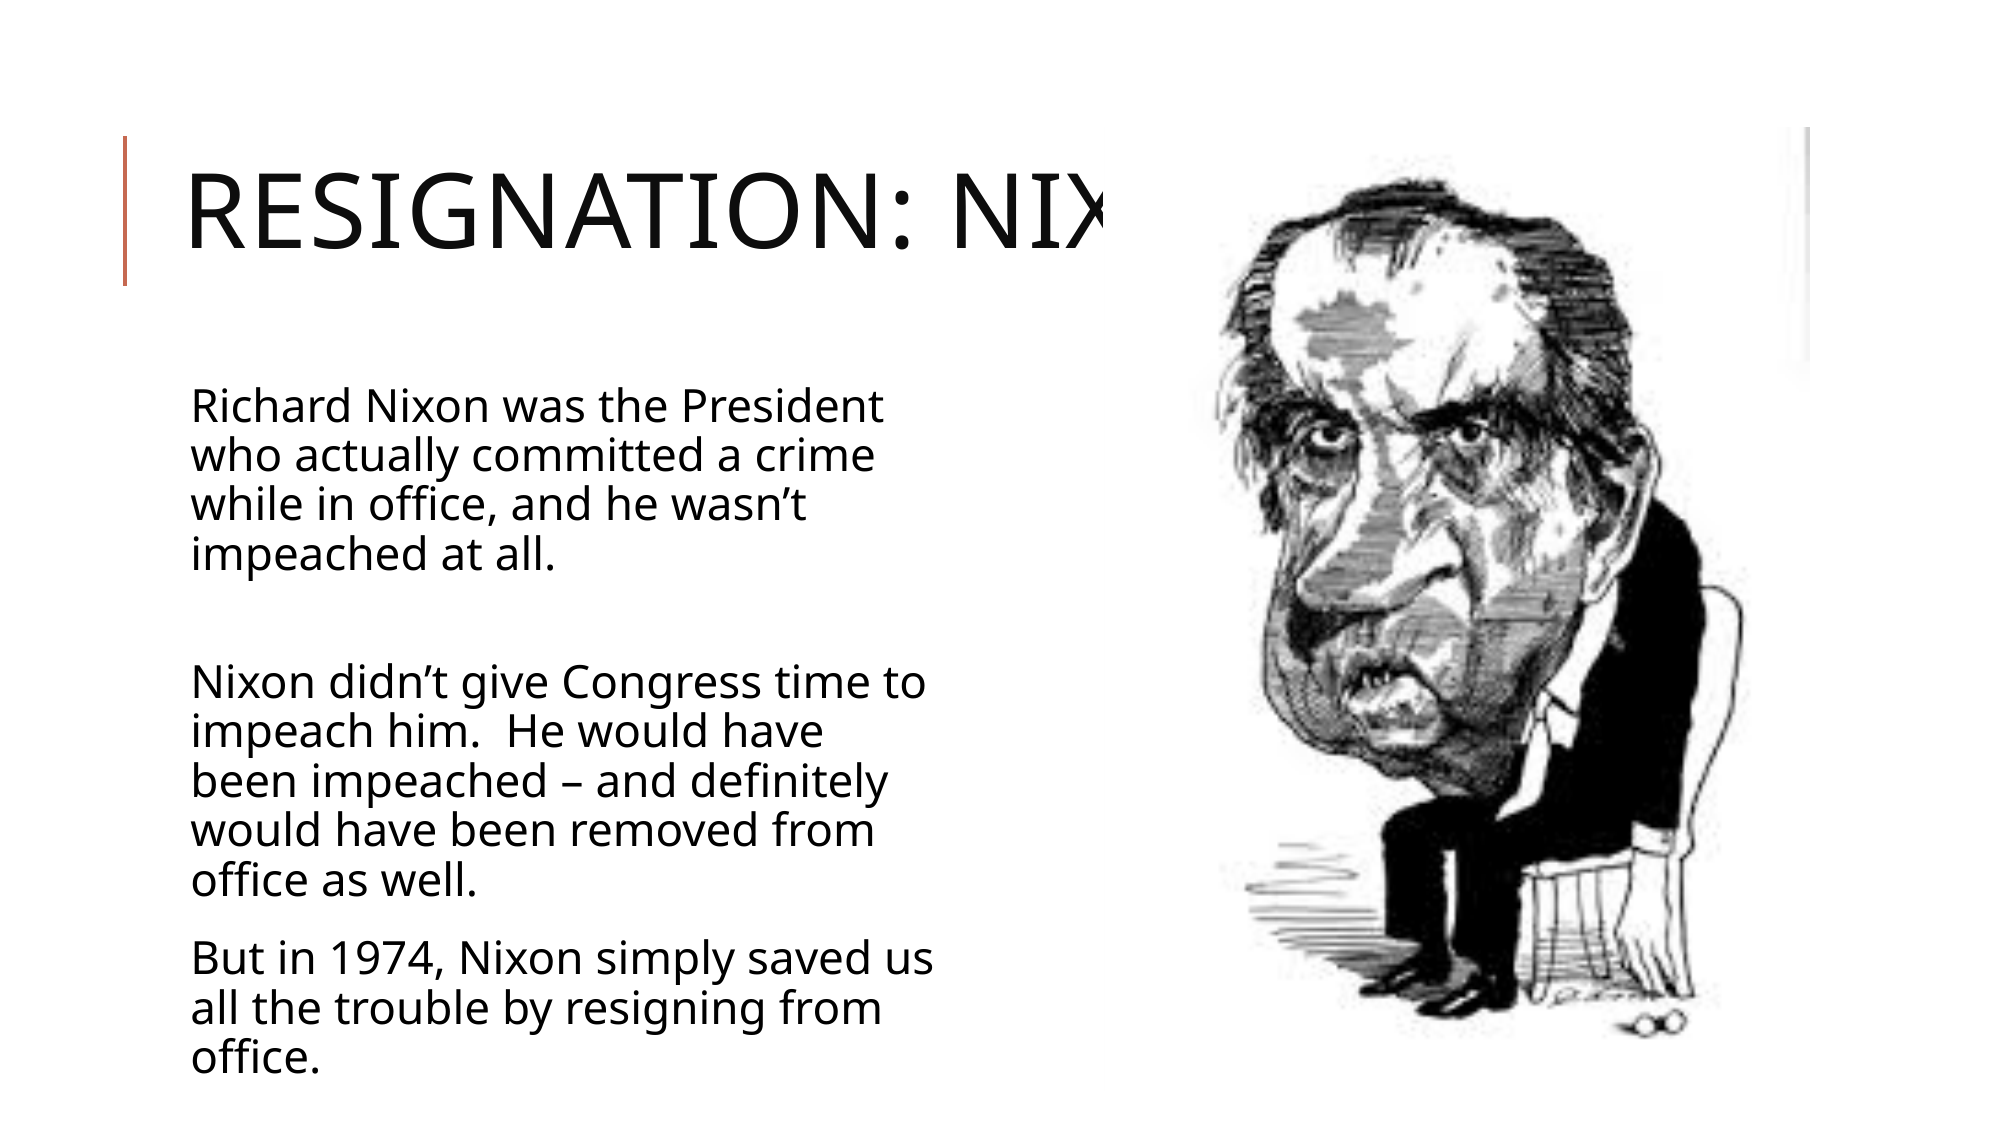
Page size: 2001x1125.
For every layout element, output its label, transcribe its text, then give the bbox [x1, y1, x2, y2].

title Resignation: Nixon [168, 96, 1763, 342]
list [1102, 126, 1810, 1092]
list Richard Nixon was the President who actually committed a crime while in office, and he wasn’t impeached at all. Nixon didn’t give Congress time to impeach him. He would have been impeached – and definitely would have been removed from office as well. But in 1974, Nixon simply saved us all the trouble by resigning from office. [168, 375, 948, 1035]
